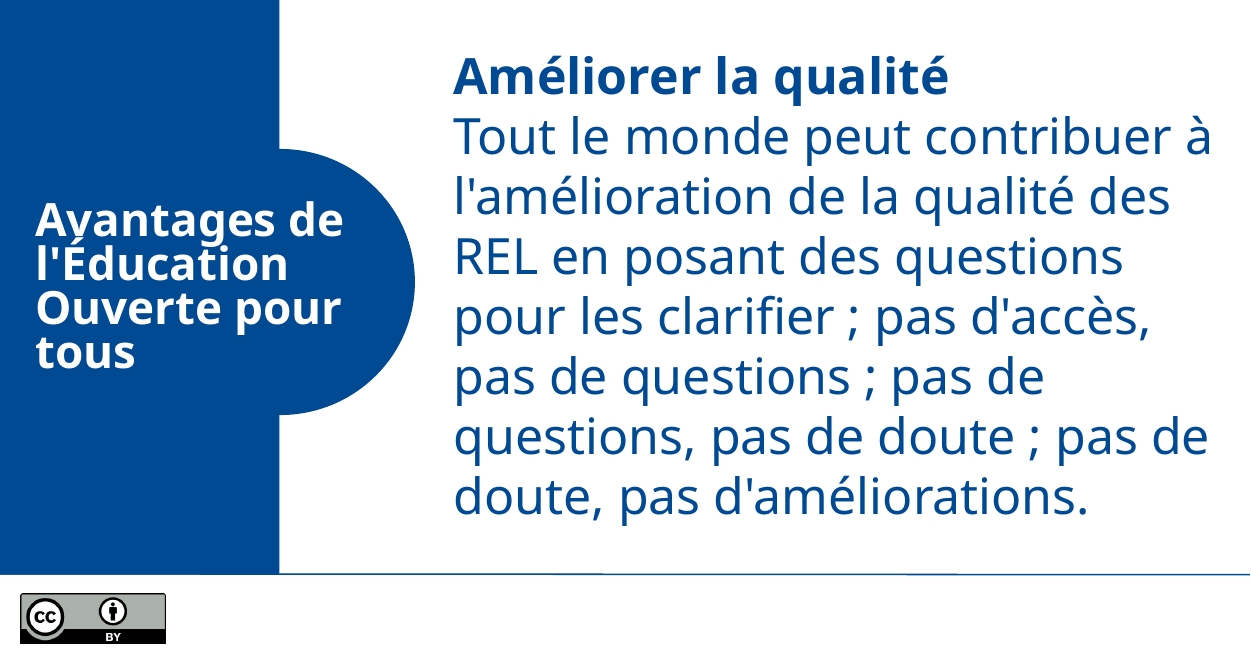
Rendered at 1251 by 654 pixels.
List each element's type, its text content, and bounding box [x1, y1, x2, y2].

text_box [390, 204, 415, 360]
text_box Avantages de l'Éducation Ouverte pour tous [20, 186, 390, 393]
picture [20, 592, 166, 645]
text_box [187, 148, 374, 186]
text_box [0, 582, 1250, 654]
text_box [0, 0, 280, 573]
text_box Améliorer la qualité Tout le monde peut contribuer à l'amélioration de la qualité des REL en posant des questions pour les clarifier ; pas d'accès, pas de questions ; pas de questions, pas de doute ; pas de doute, pas d'améliorations. [438, 29, 1250, 540]
text_box [206, 393, 355, 416]
